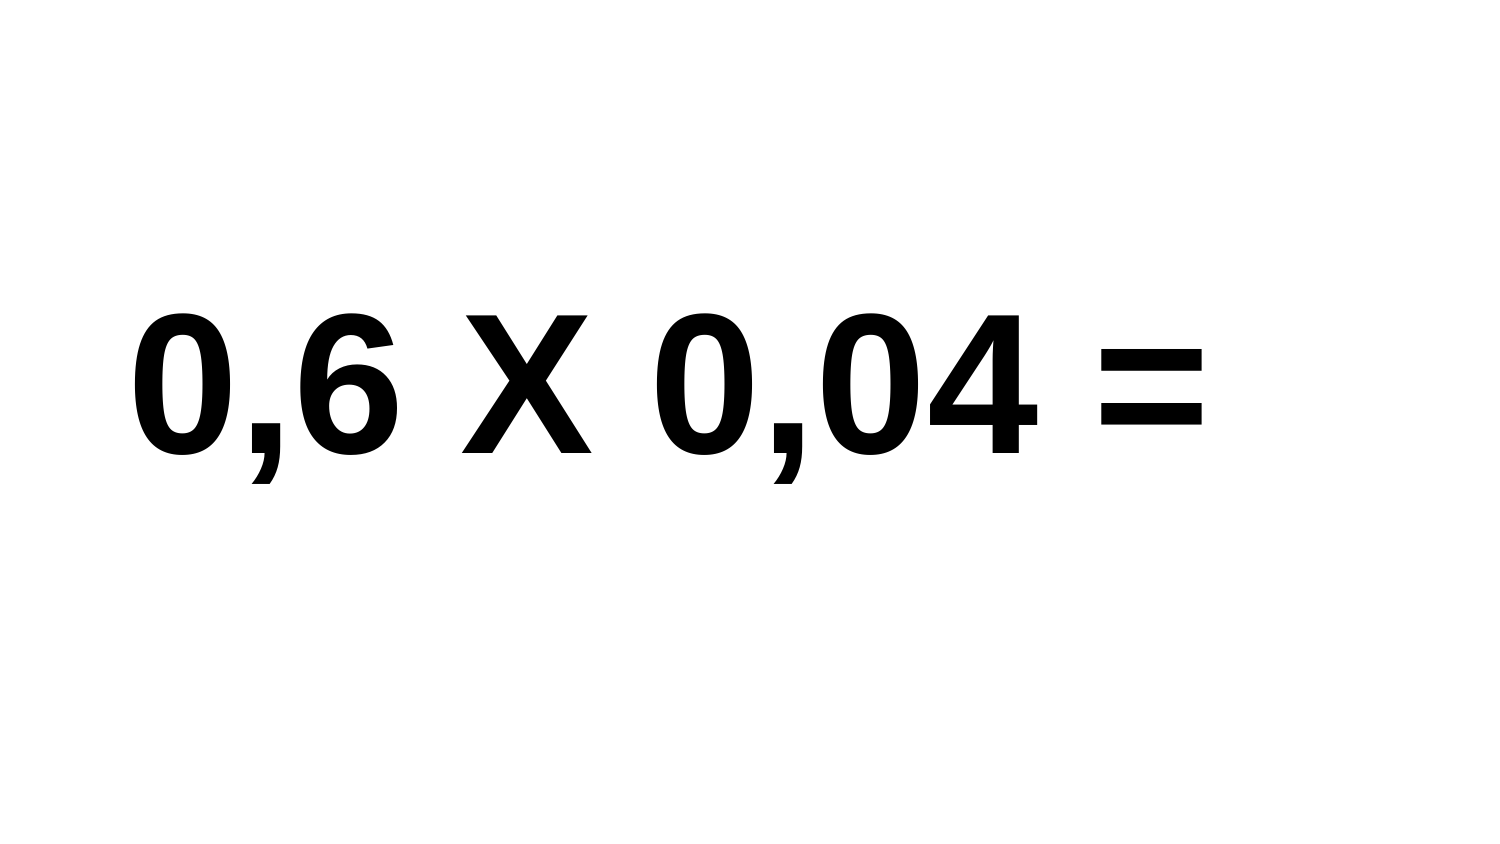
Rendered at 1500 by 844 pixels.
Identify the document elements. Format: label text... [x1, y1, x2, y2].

text_box 0,6 X 0,04 = [112, 318, 1388, 509]
